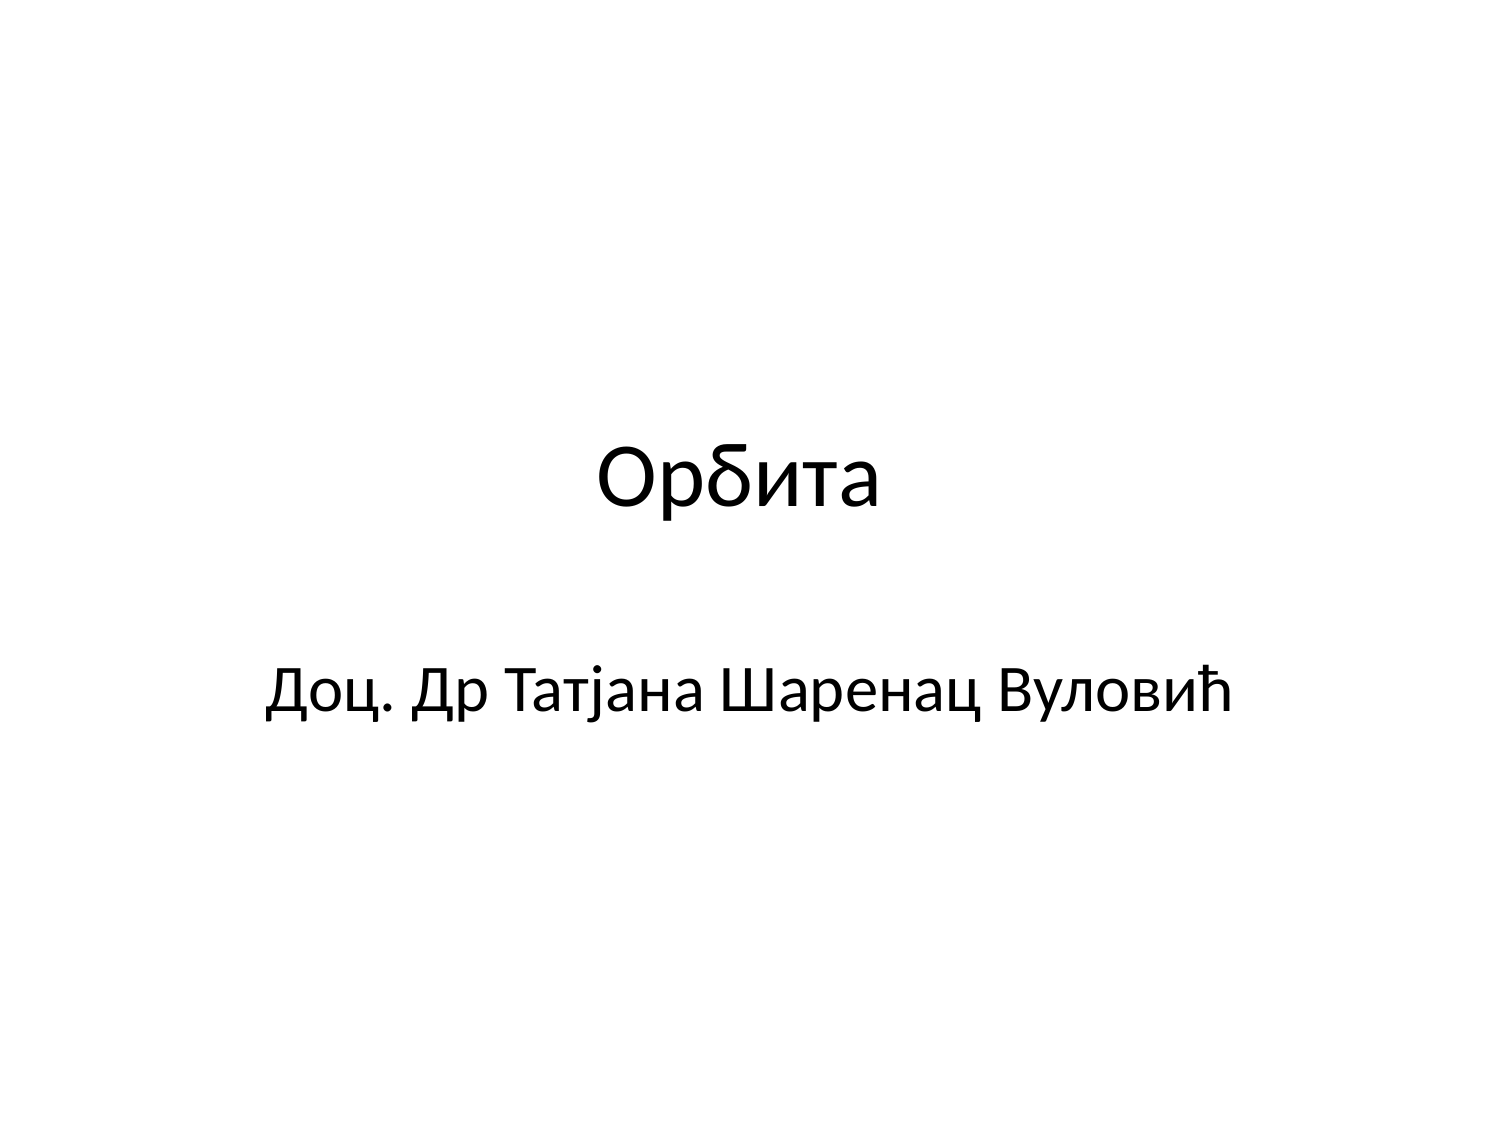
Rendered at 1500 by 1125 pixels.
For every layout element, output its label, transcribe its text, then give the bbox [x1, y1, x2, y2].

title Орбита [112, 349, 1388, 591]
subtitle Доц. Др Татјана Шаренац Вуловић [225, 637, 1275, 925]
